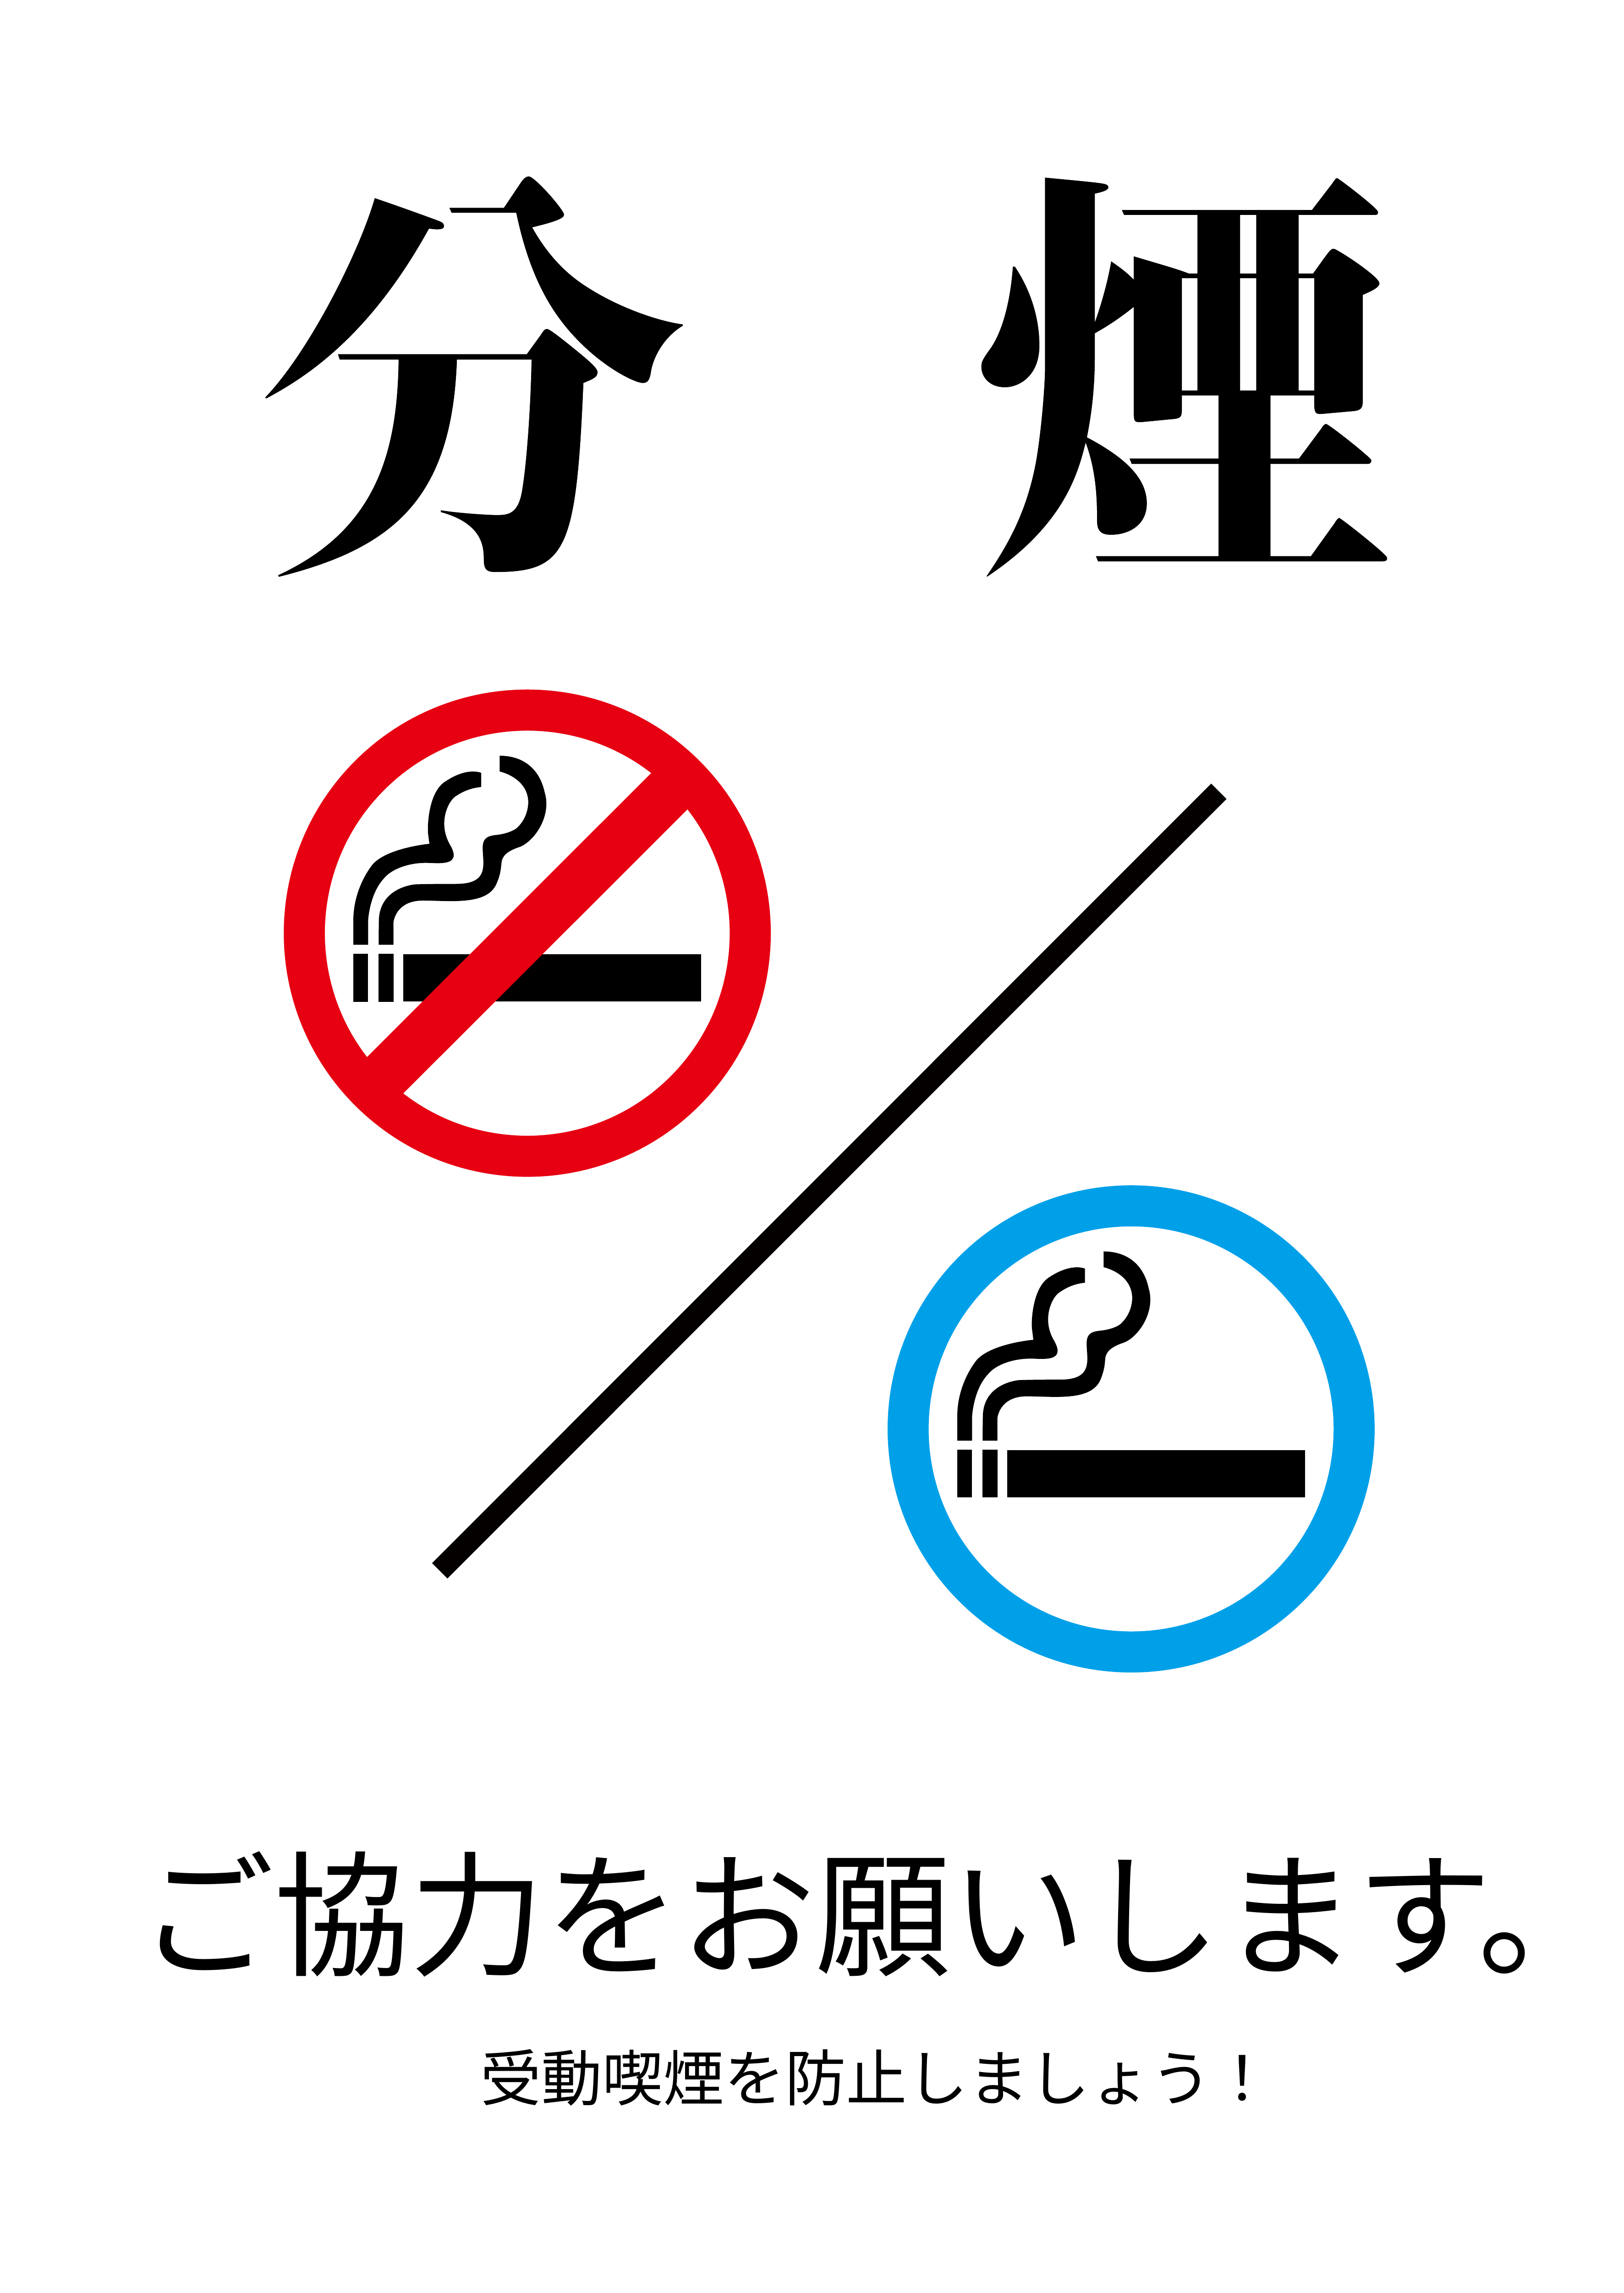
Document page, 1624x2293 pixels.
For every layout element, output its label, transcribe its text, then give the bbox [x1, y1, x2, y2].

text_box ご協力をお願いします。 [132, 1826, 1621, 1996]
text_box 受動喫煙を防止しましょう！ [473, 2036, 1280, 2117]
picture [929, 1227, 1333, 1631]
picture [265, 176, 1388, 1673]
